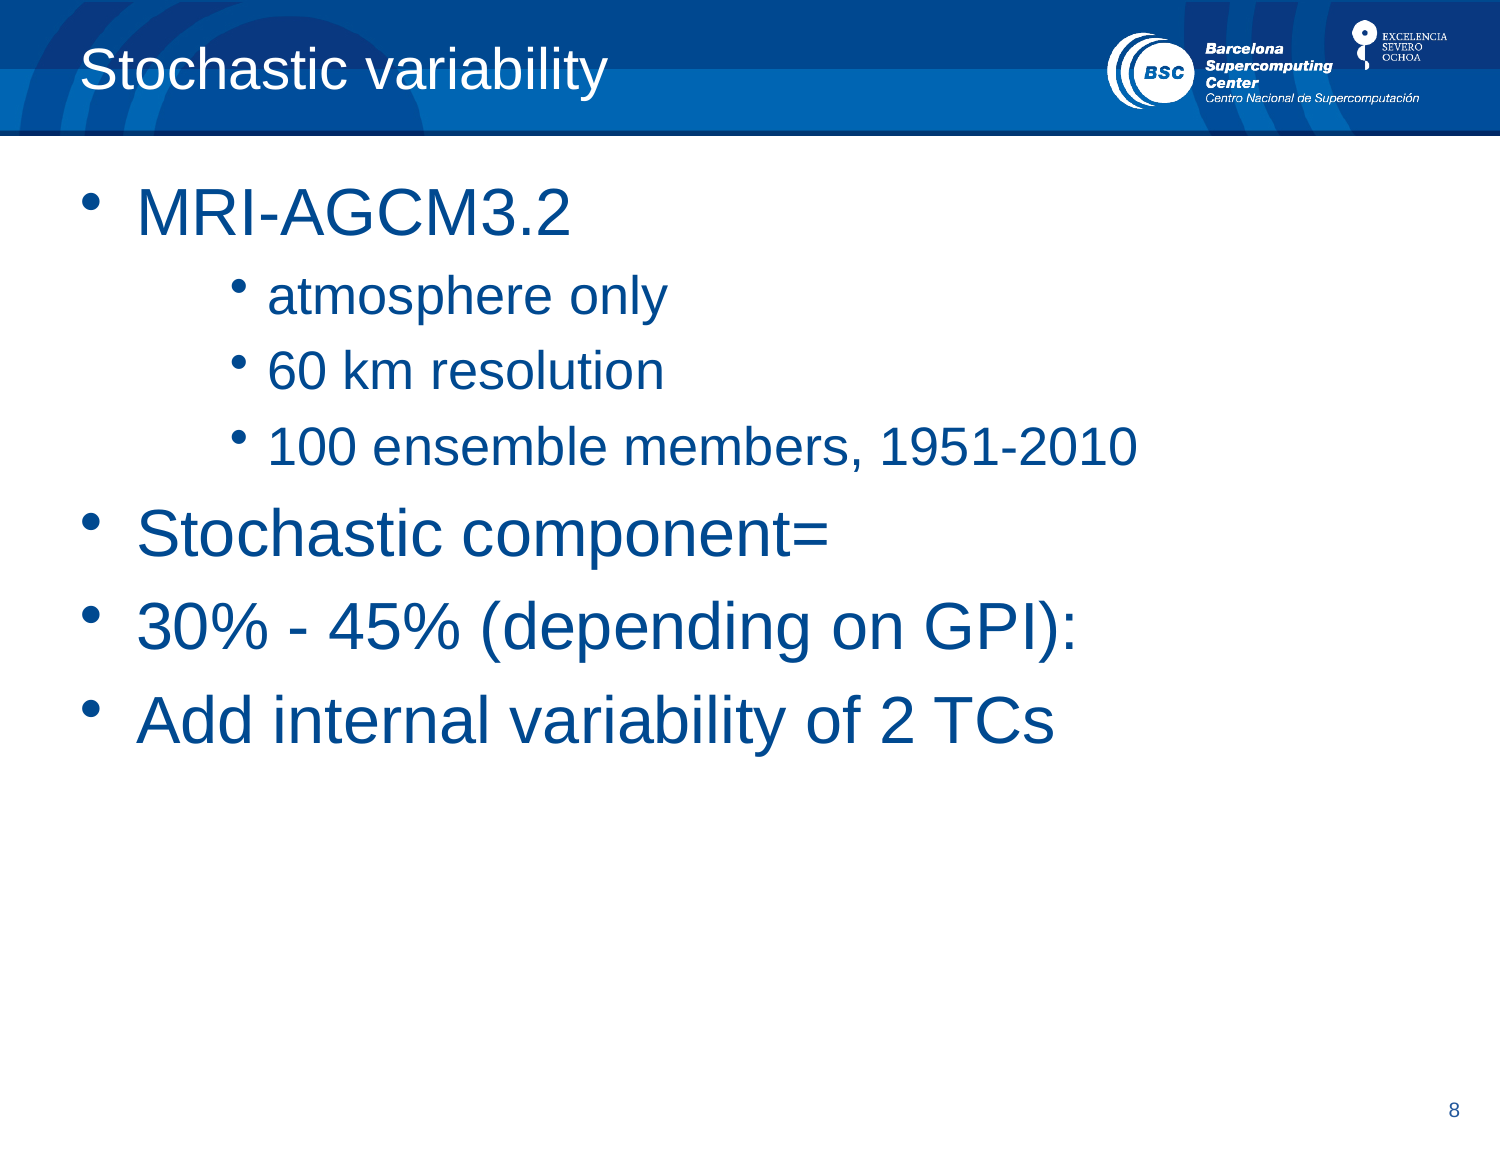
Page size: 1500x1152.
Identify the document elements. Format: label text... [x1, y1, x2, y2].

title Stochastic variability [65, 23, 1081, 138]
picture [0, 0, 1500, 136]
